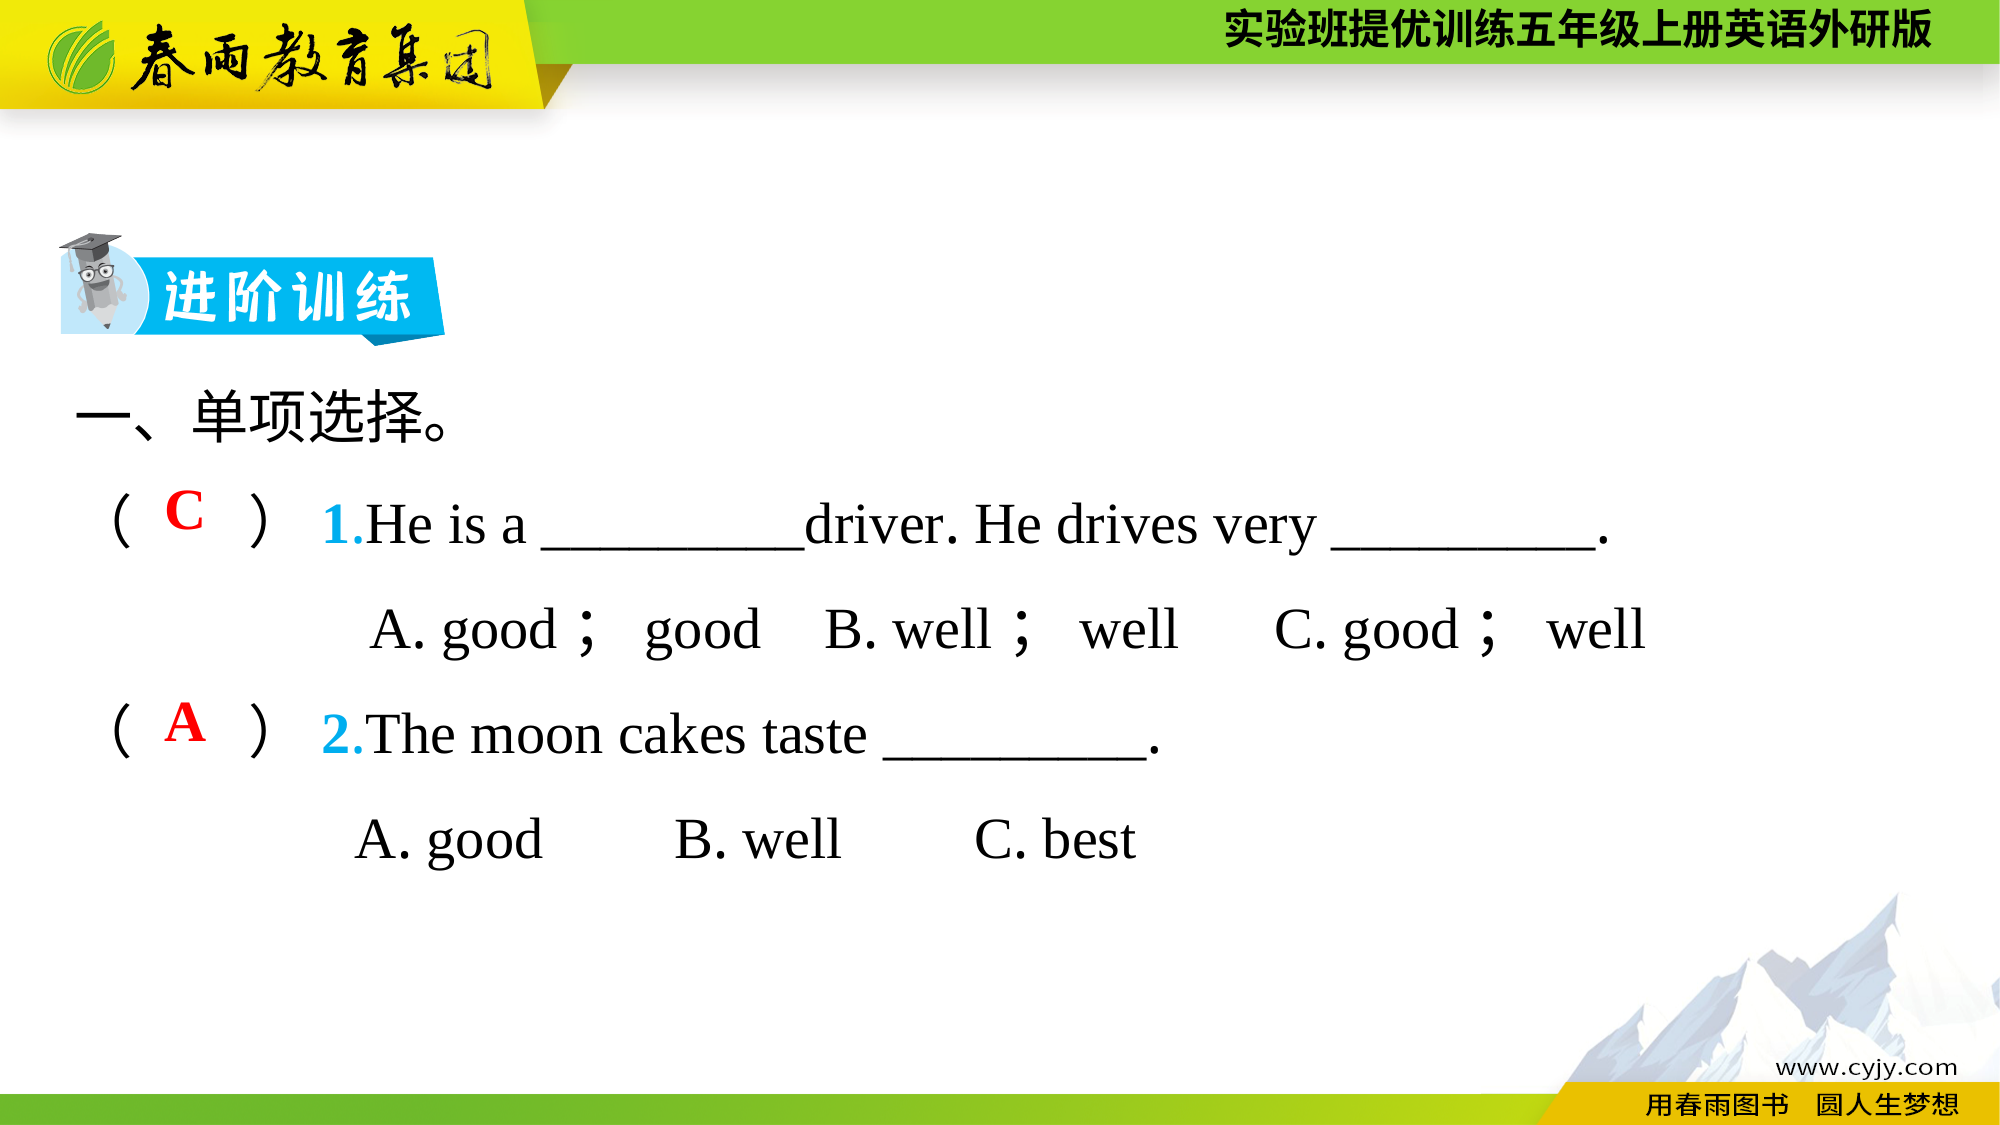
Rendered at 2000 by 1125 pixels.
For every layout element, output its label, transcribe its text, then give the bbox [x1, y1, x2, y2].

picture [0, 0, 2000, 1125]
text_box A [149, 676, 222, 761]
text_box C [149, 463, 222, 549]
list 一、单项选择。 （ ）1.He is a _________driver. He drives very _________. A. good；good B. well；well C. good；well （ ）2.The moon cakes taste _________. A. good B. well C. best [59, 338, 1944, 884]
